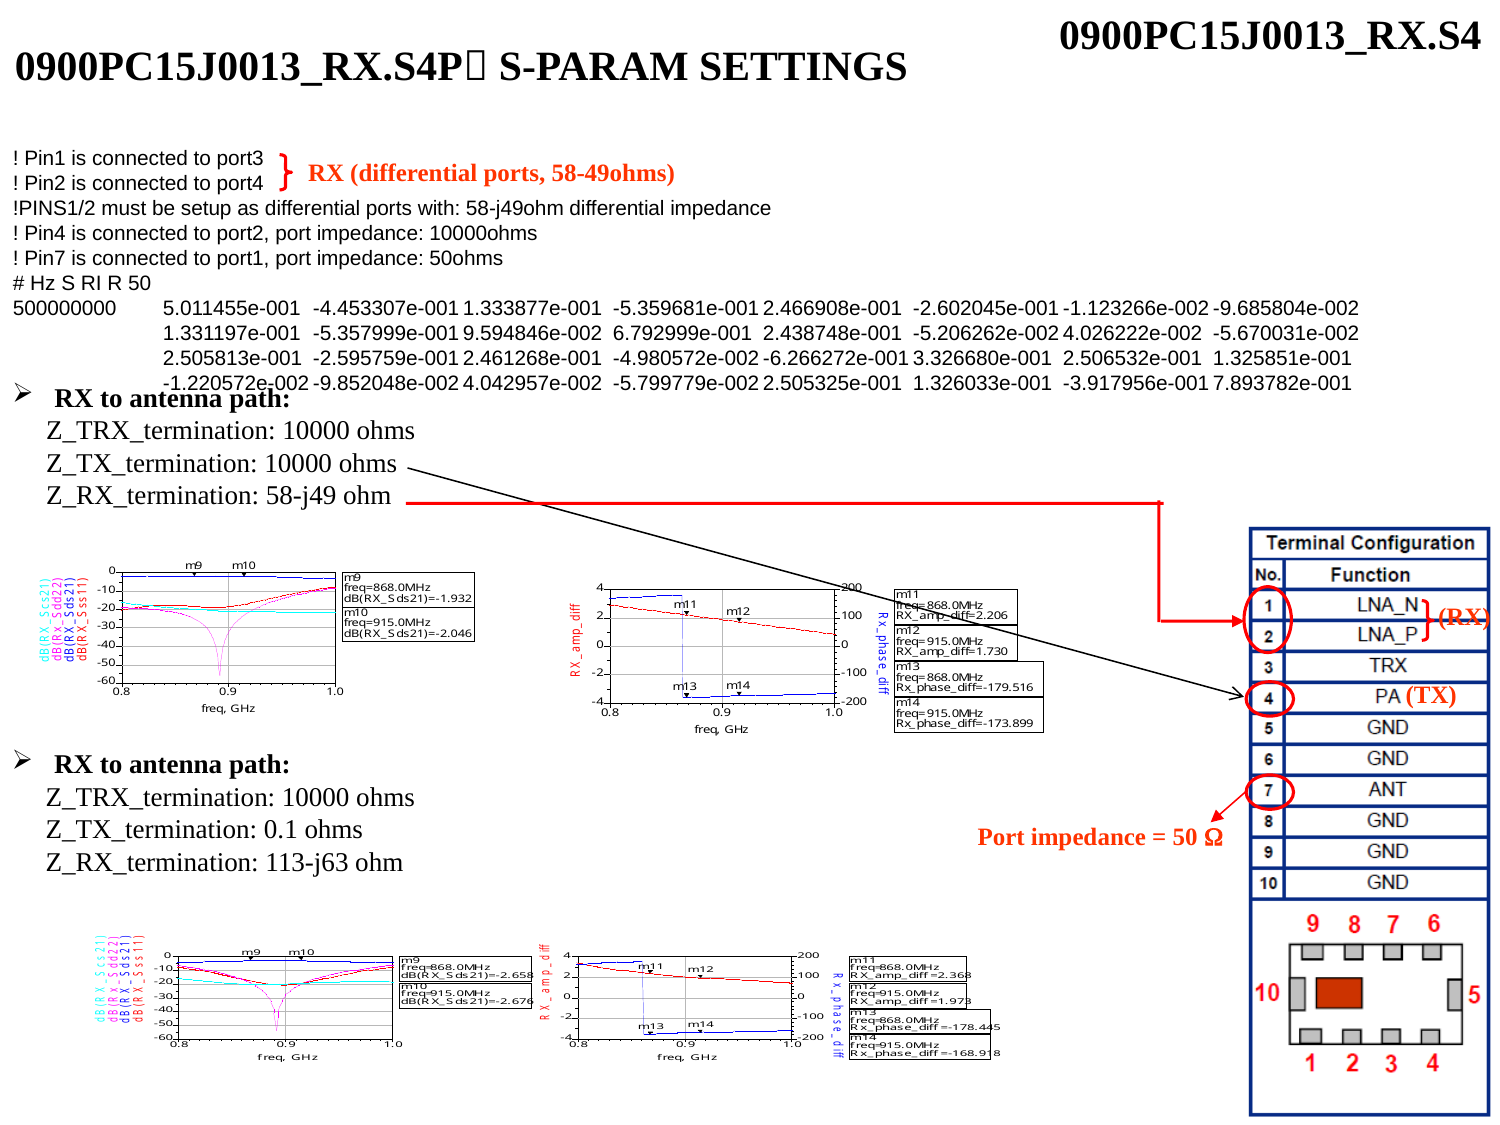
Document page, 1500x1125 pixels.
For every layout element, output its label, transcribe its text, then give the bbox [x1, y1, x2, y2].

text_box Port impedance = 50 W [963, 812, 1238, 858]
text_box [279, 154, 292, 190]
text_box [407, 467, 1245, 697]
picture [523, 697, 1093, 776]
picture [1243, 521, 1500, 1125]
text_box RX to antenna path: Z_TRX_termination: 10000 ohms Z_TX_termination: 10000 ohms Z_RX_termination: 58-j49 ohm [0, 372, 430, 525]
text_box 0900PC15J0013_RX.S4P S-PARAM SETTINGS [0, 31, 1046, 96]
text_box RX to antenna path: Z_TRX_termination: 10000 ohms Z_TX_termination: 0.1 ohms Z_RX_termination: 113-j63 ohm [0, 760, 430, 900]
text_box RX (differential ports, 58-49ohms) [293, 149, 691, 194]
picture [5, 895, 1083, 1118]
text_box ! Pin1 is connected to port3 ! Pin2 is connected to port4 !PINS1/2 must be setup as differential ports with: 58-j49ohm differential impedance ! Pin4 is connected to port2, port impedance: 10000ohms ! Pin7 is connected to port1, port impedance: 50ohms # Hz S RI R 50 500000000 5.011455e-001 -4.453307e-001 1.333877e-001 -5.359681e-001 2.466908e-001 -2.602045e-001 -1.123266e-002 -9.685804e-002 1.331197e-001 -5.357999e-001 9.594846e-002 6.792999e-001 2.438748e-001 -5.206262e-002 4.026222e-002 -5.670031e-002 2.505813e-001 -2.595759e-001 2.461268e-001 -4.980572e-002 -6.266272e-001 3.326680e-001 2.506532e-001 1.325851e-001 -1.220572e-002 -9.852048e-002 4.042957e-002 -5.799779e-002 2.505325e-001 1.326033e-001 -3.917956e-001 7.893782e-001 [0, 137, 1499, 402]
picture [0, 526, 519, 752]
text_box 0900PC15J0013_RX.S4 [1044, 0, 1498, 65]
